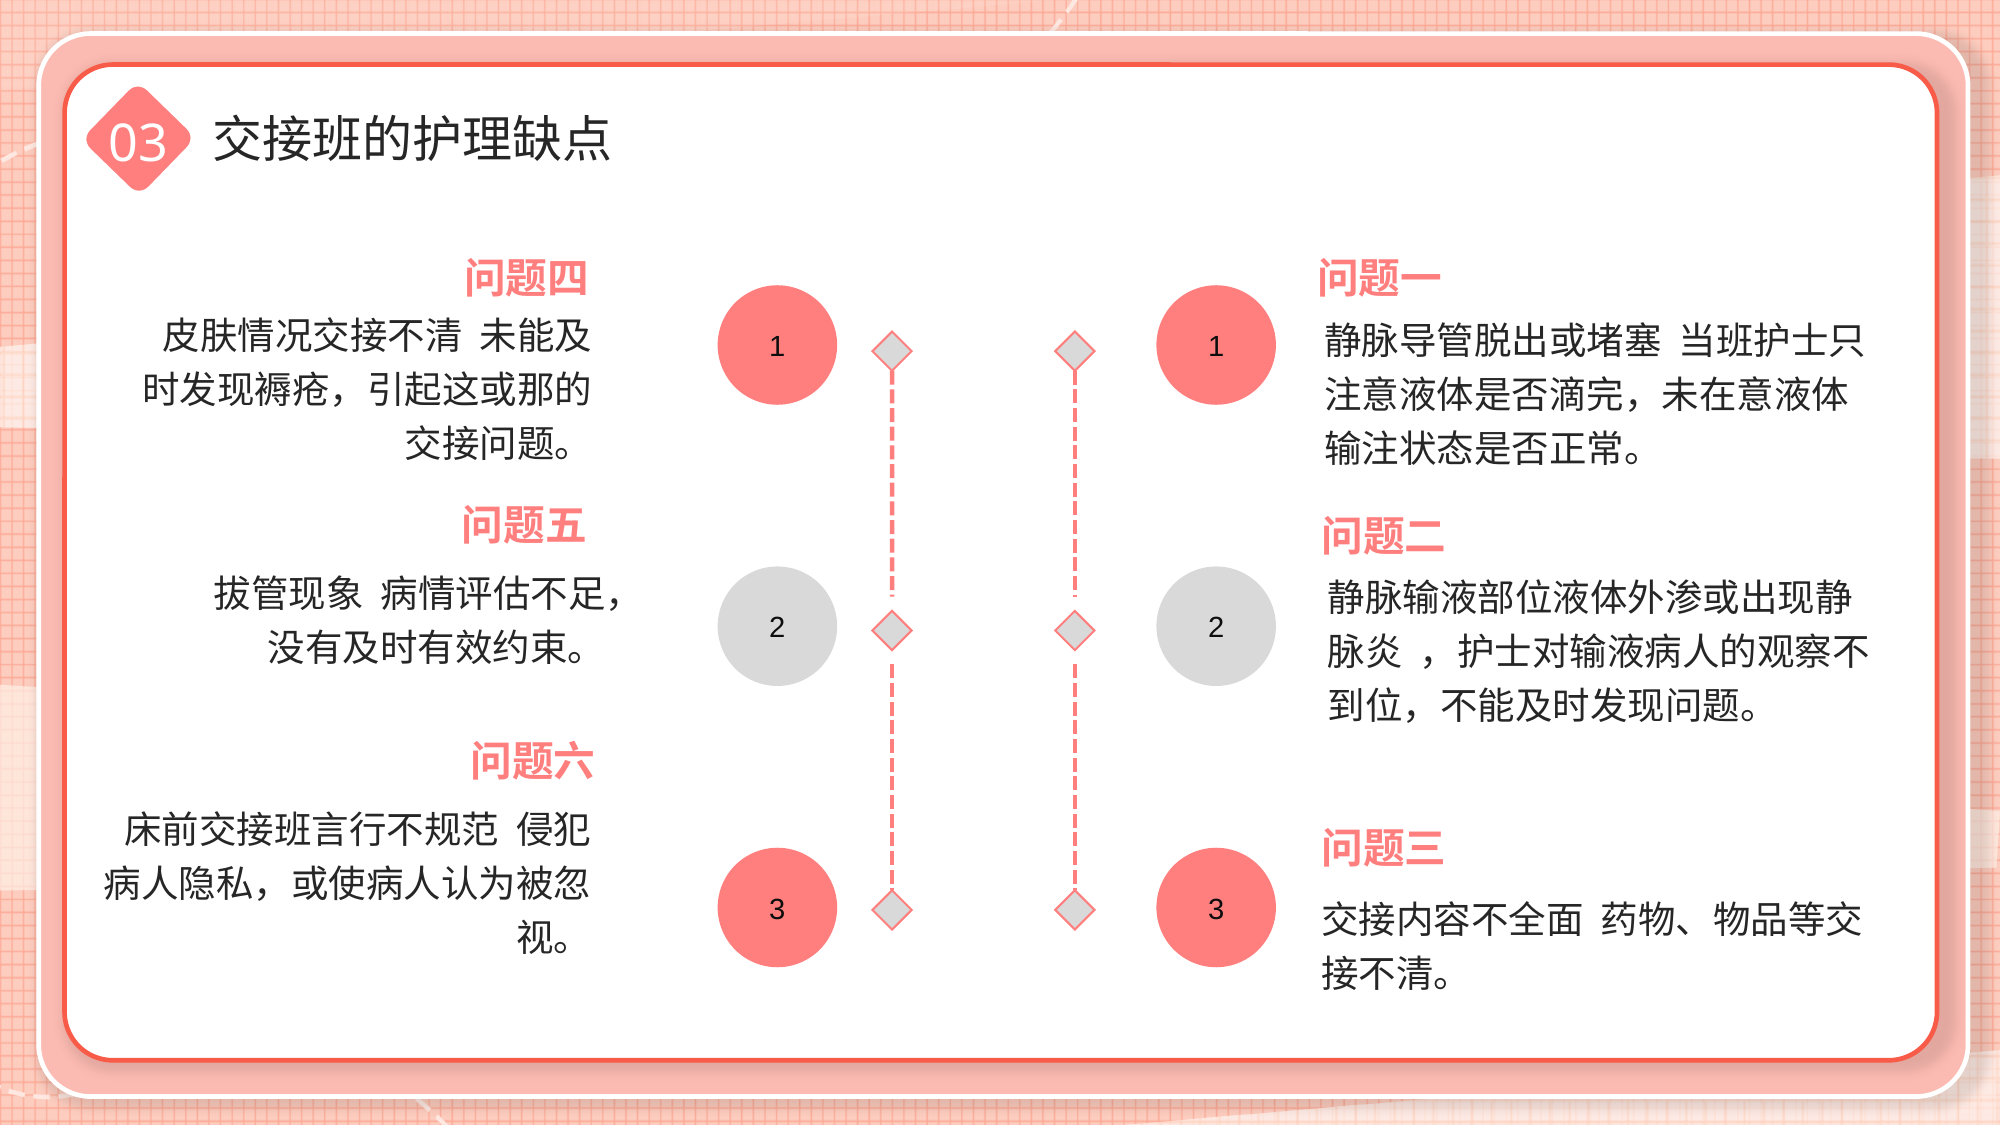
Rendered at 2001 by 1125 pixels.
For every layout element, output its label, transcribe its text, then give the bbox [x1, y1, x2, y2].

text_box 3 [1155, 846, 1277, 969]
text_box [1299, 814, 1902, 1063]
text_box 2 [716, 565, 839, 688]
text_box 2 [1155, 565, 1277, 688]
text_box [75, 726, 614, 974]
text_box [94, 96, 622, 181]
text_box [872, 331, 912, 930]
text_box 1 [1155, 284, 1277, 406]
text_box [1055, 331, 1095, 930]
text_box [1305, 502, 1909, 741]
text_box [111, 244, 608, 486]
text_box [160, 491, 628, 738]
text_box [1302, 244, 1905, 484]
picture [0, 0, 2000, 1125]
text_box 3 [716, 846, 839, 969]
text_box 1 [716, 284, 839, 406]
